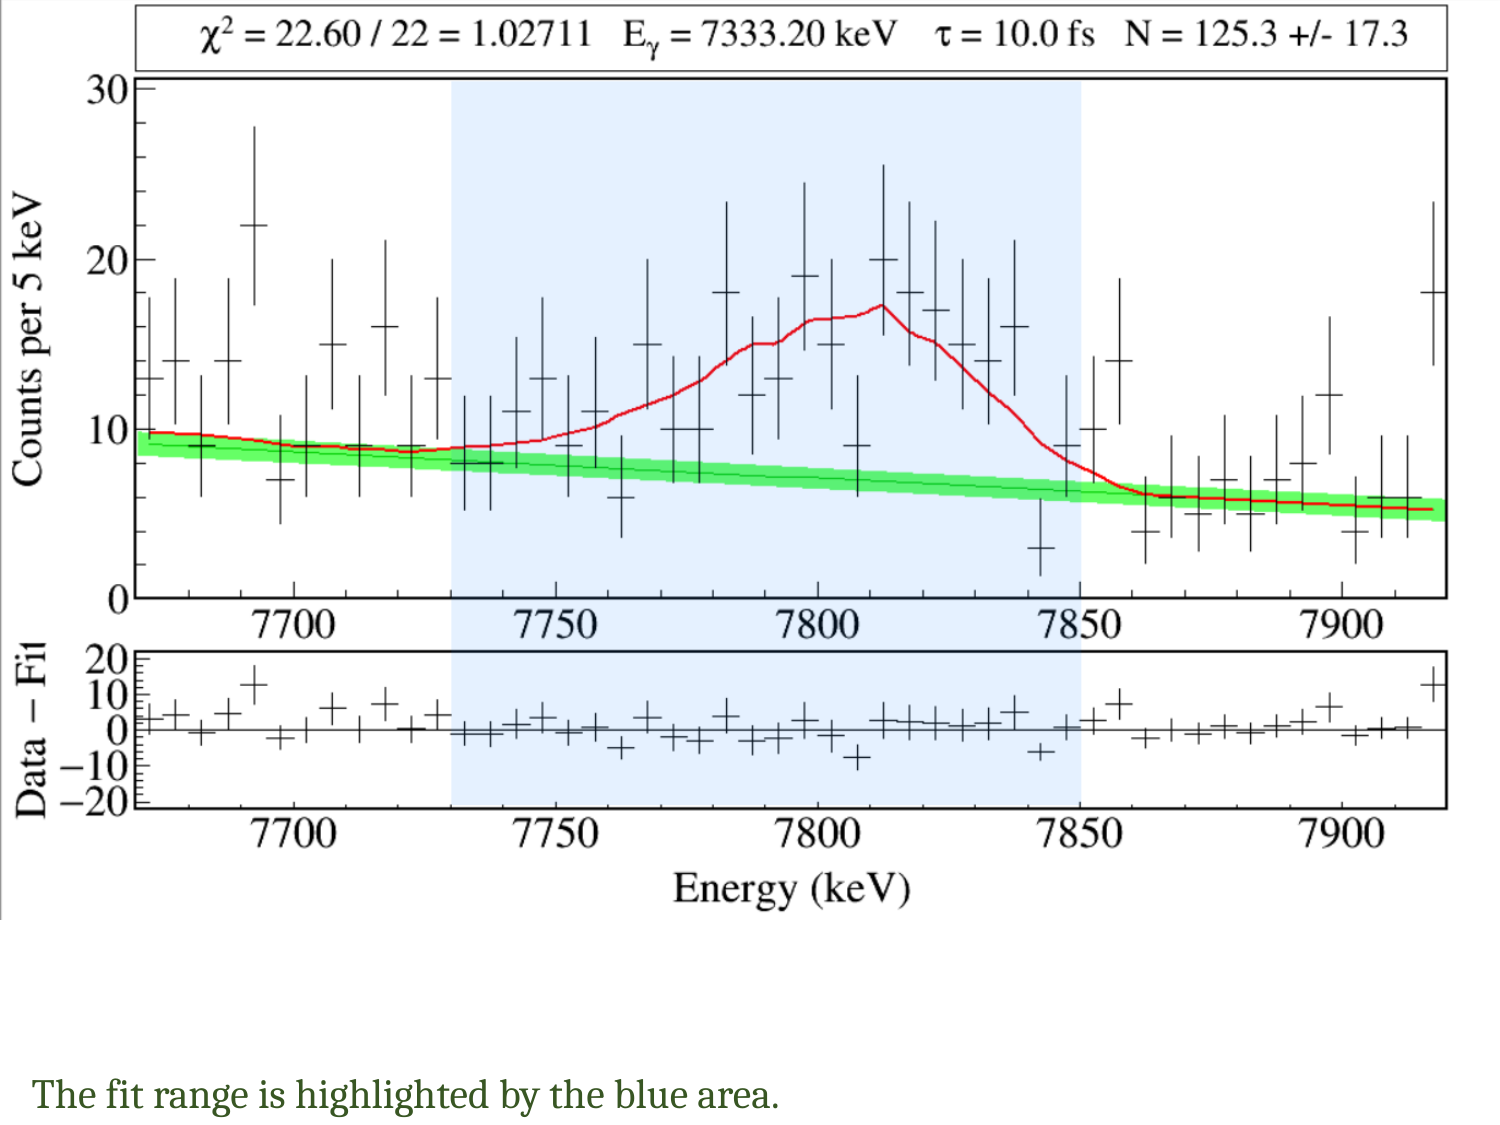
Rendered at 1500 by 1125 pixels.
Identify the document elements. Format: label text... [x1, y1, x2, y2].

picture [0, 0, 1500, 920]
text_box The fit range is highlighted by the blue area. [16, 1059, 795, 1125]
